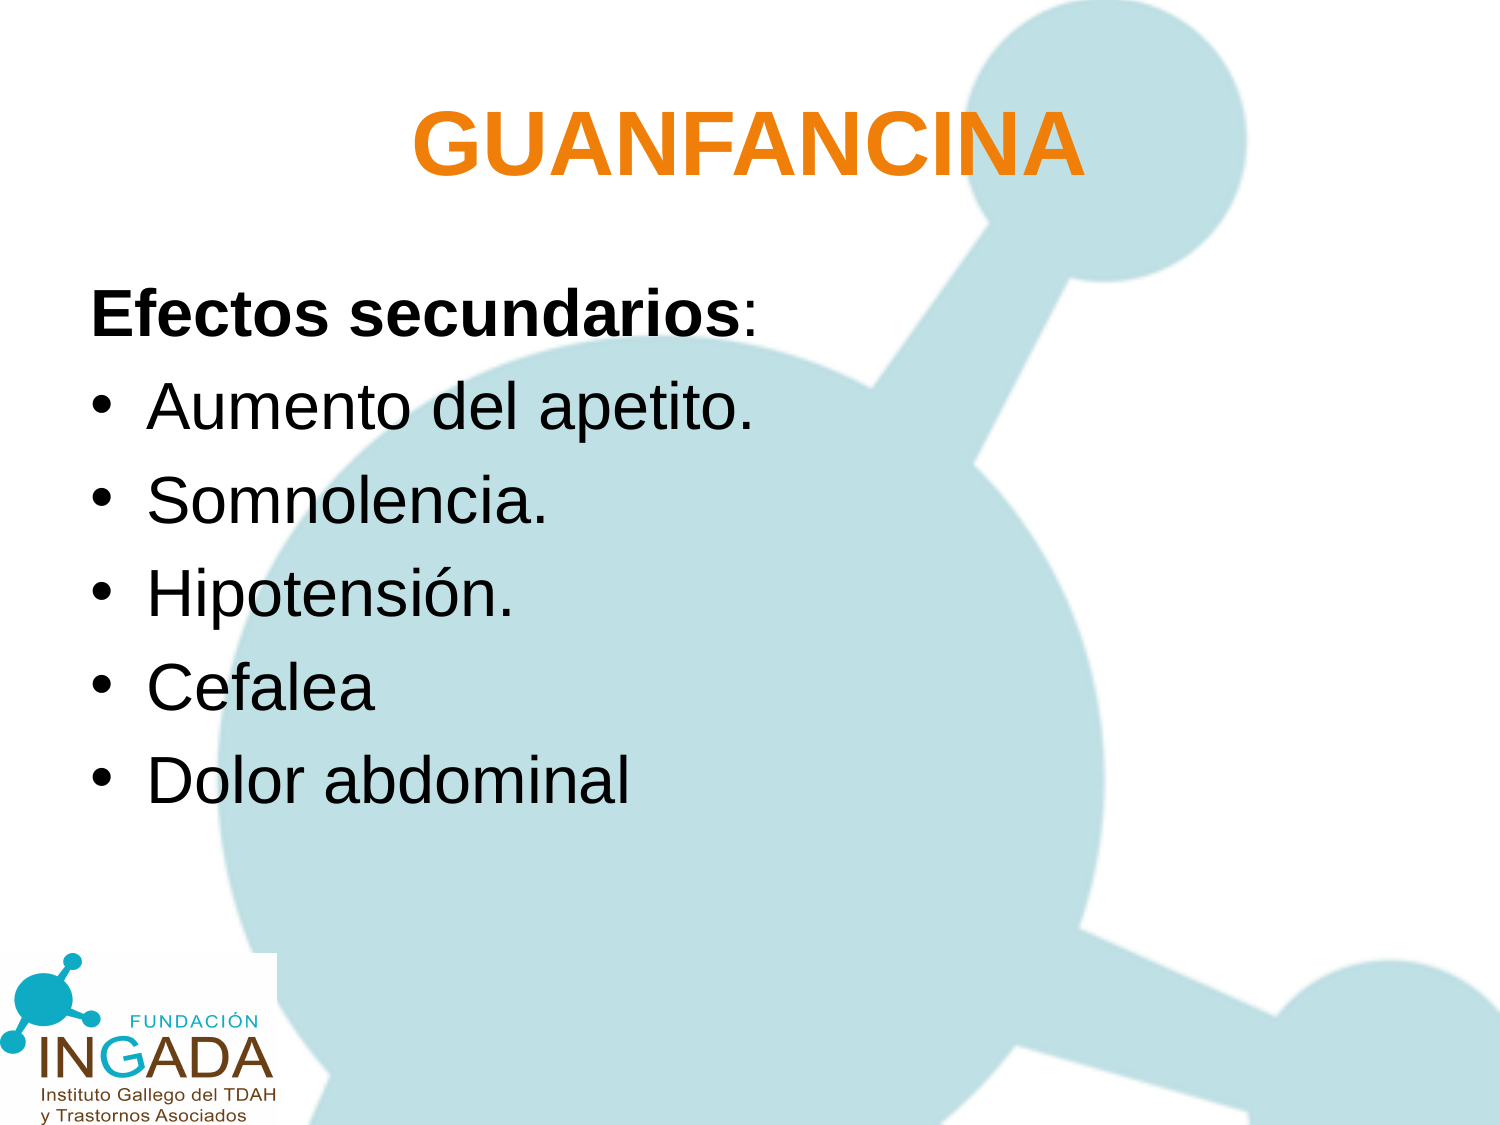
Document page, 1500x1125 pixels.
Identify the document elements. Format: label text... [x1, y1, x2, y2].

list Efectos secundarios: Aumento del apetito. Somnolencia. Hipotensión. Cefalea Dolor abdominal [75, 262, 1425, 1005]
title GUANFANCINA [75, 45, 1425, 233]
picture [0, 953, 277, 1125]
